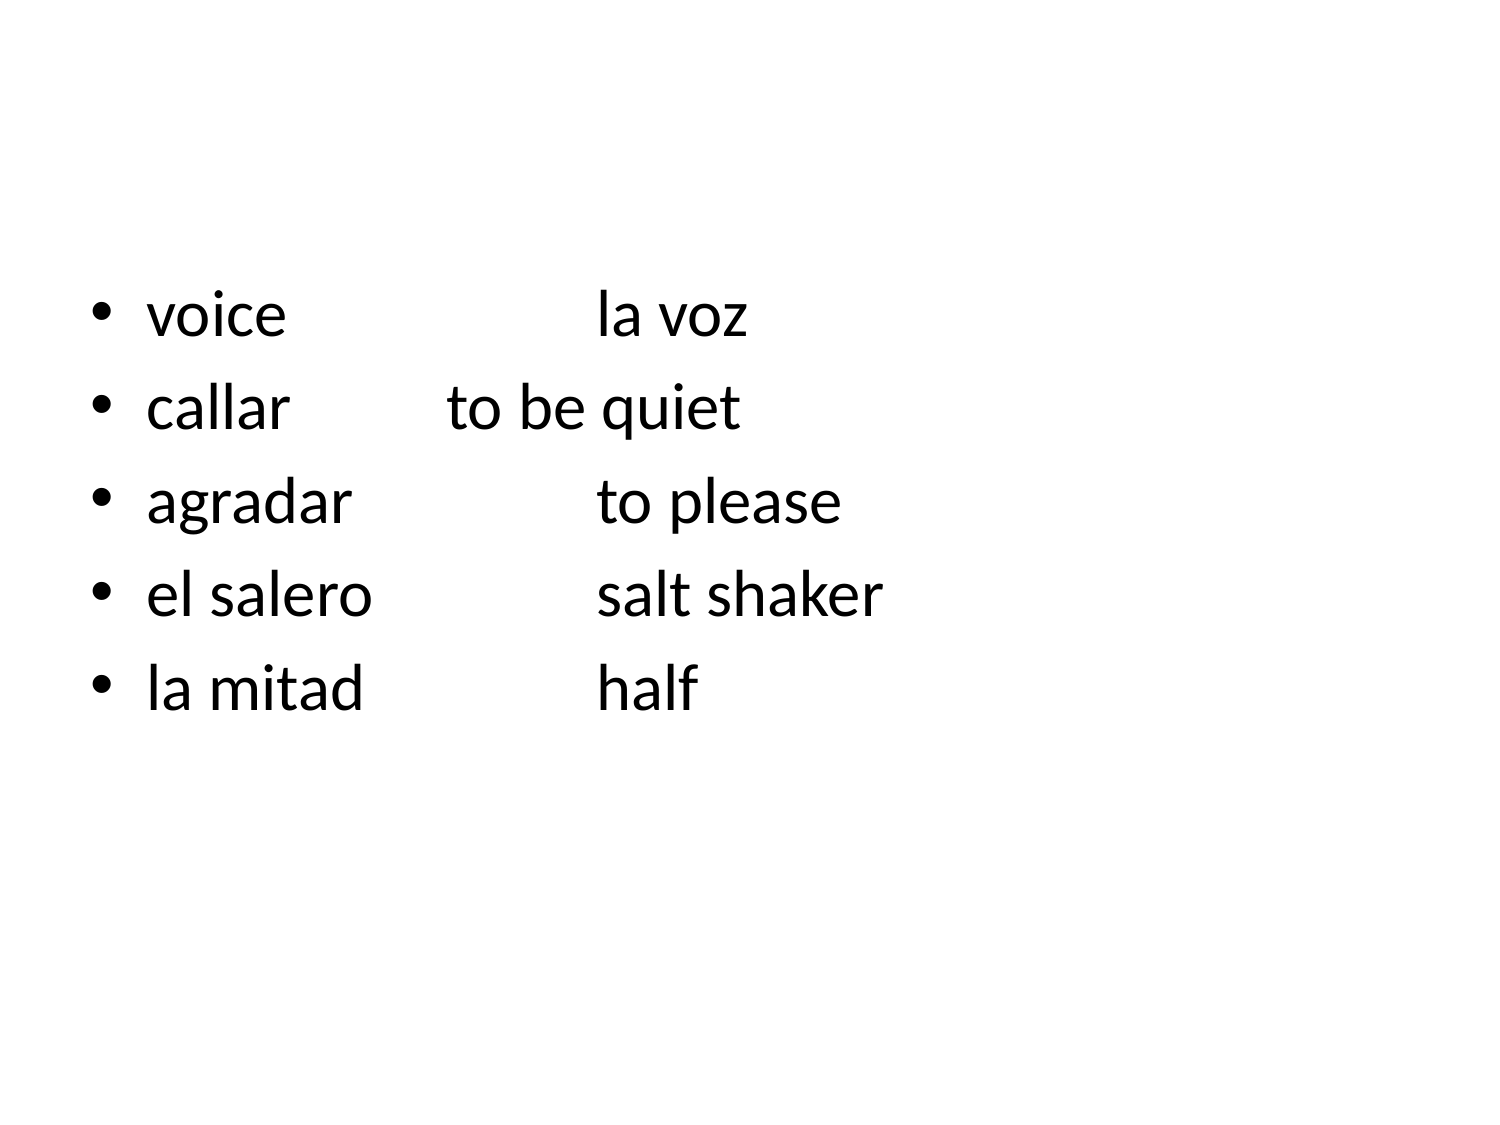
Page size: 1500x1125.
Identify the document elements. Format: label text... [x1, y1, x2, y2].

list voice la voz callar to be quiet agradar to please el salero salt shaker la mitad half [75, 262, 1425, 1005]
